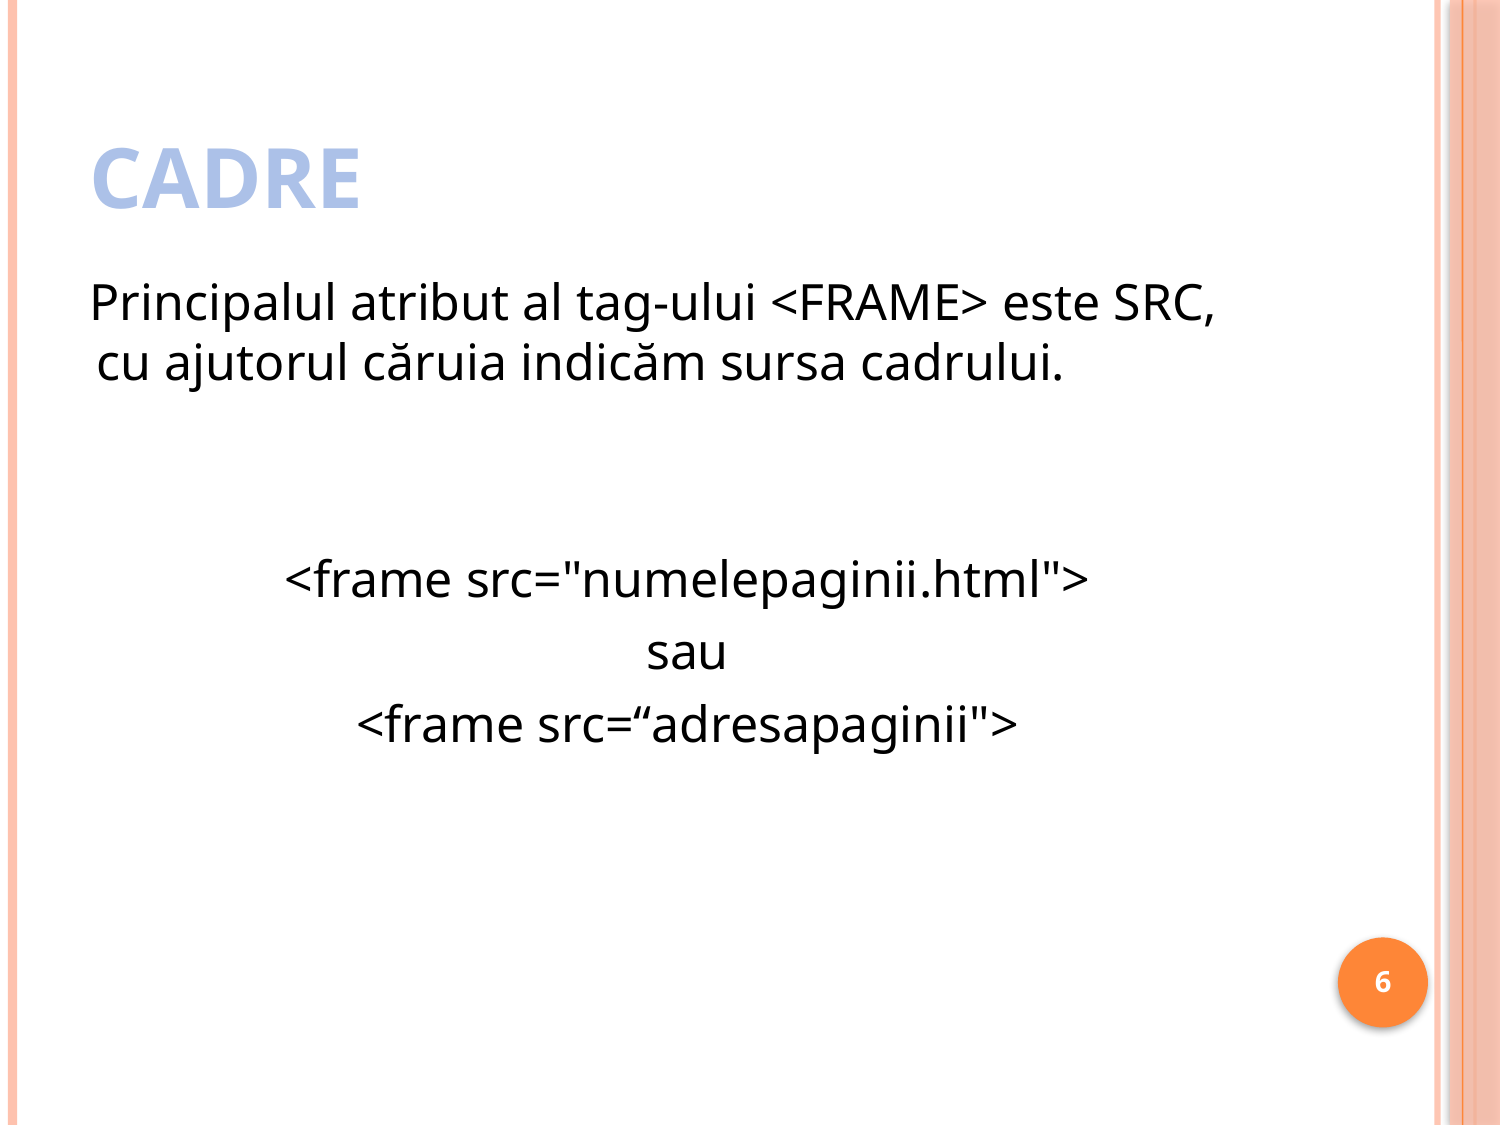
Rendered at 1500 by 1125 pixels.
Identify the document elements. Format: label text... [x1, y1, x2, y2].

list Principalul atribut al tag-ului <FRAME> este SRC, cu ajutorul căruia indicăm sursa cadrului. <frame src="numelepaginii.html"> sau <frame src=“adresapaginii"> [75, 262, 1300, 1062]
title Cadre [75, 45, 1300, 233]
slide_number 6 [1333, 940, 1434, 1027]
